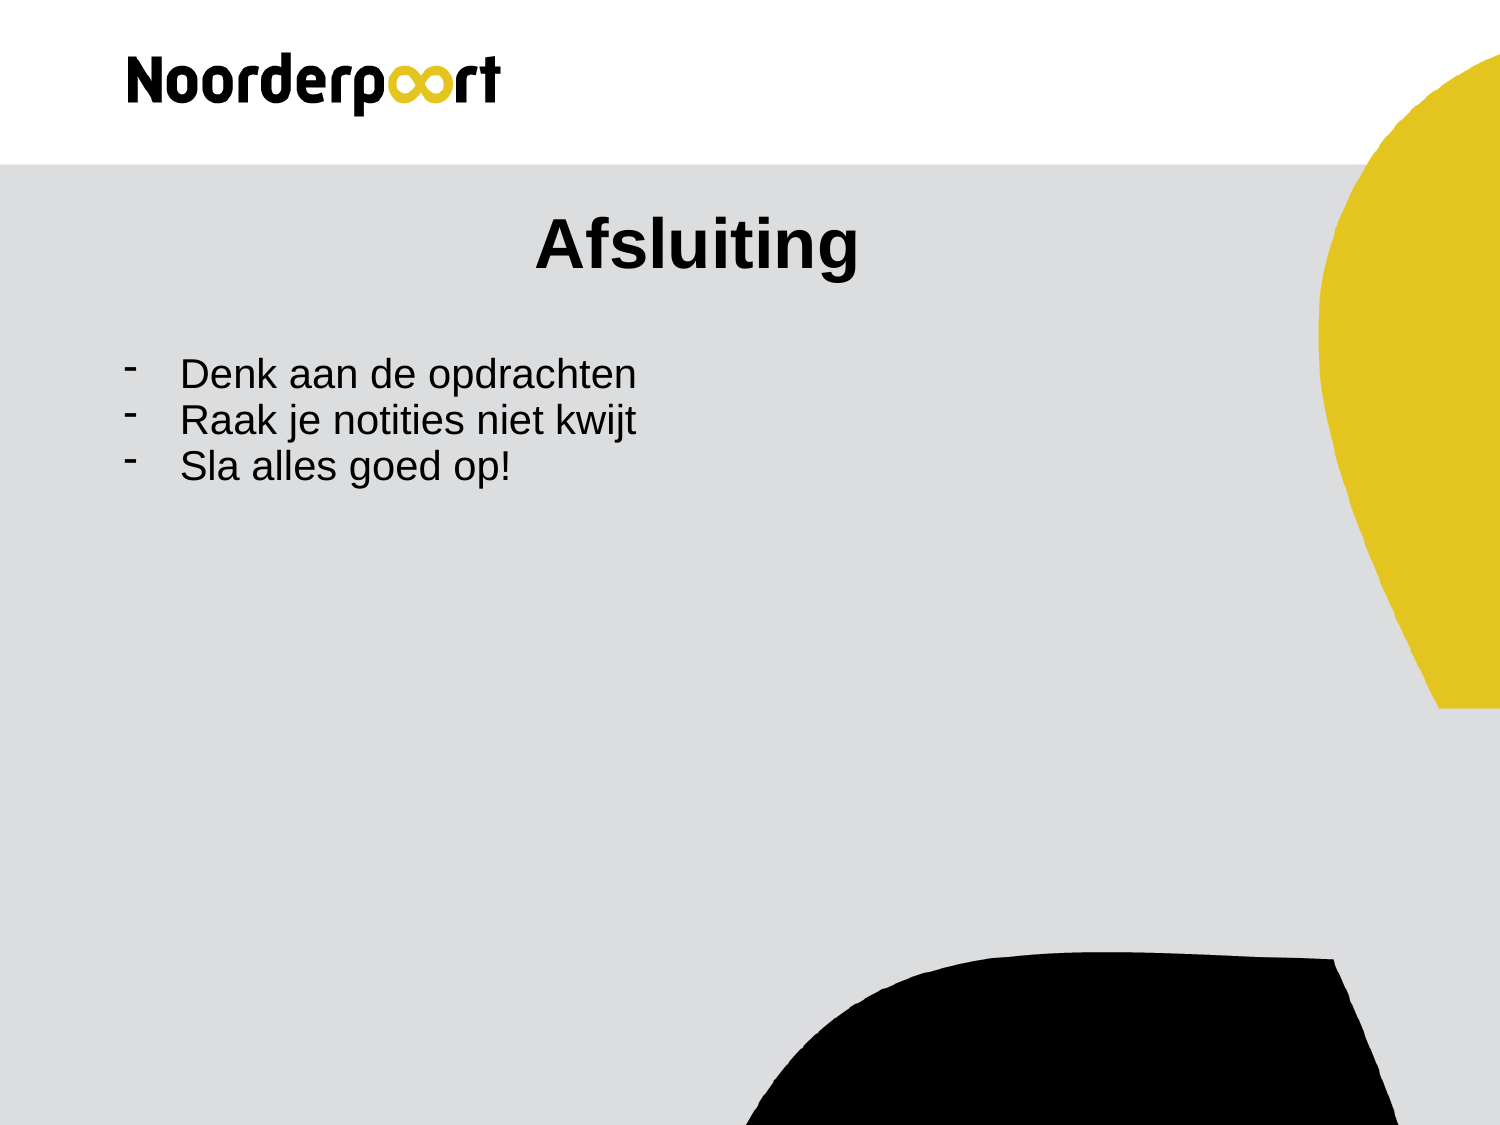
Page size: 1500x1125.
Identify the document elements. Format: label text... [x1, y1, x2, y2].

picture [0, 0, 1500, 1125]
list Denk aan de opdrachten Raak je notities niet kwijt Sla alles goed op! [108, 343, 1292, 927]
title Afsluiting [106, 187, 1290, 294]
